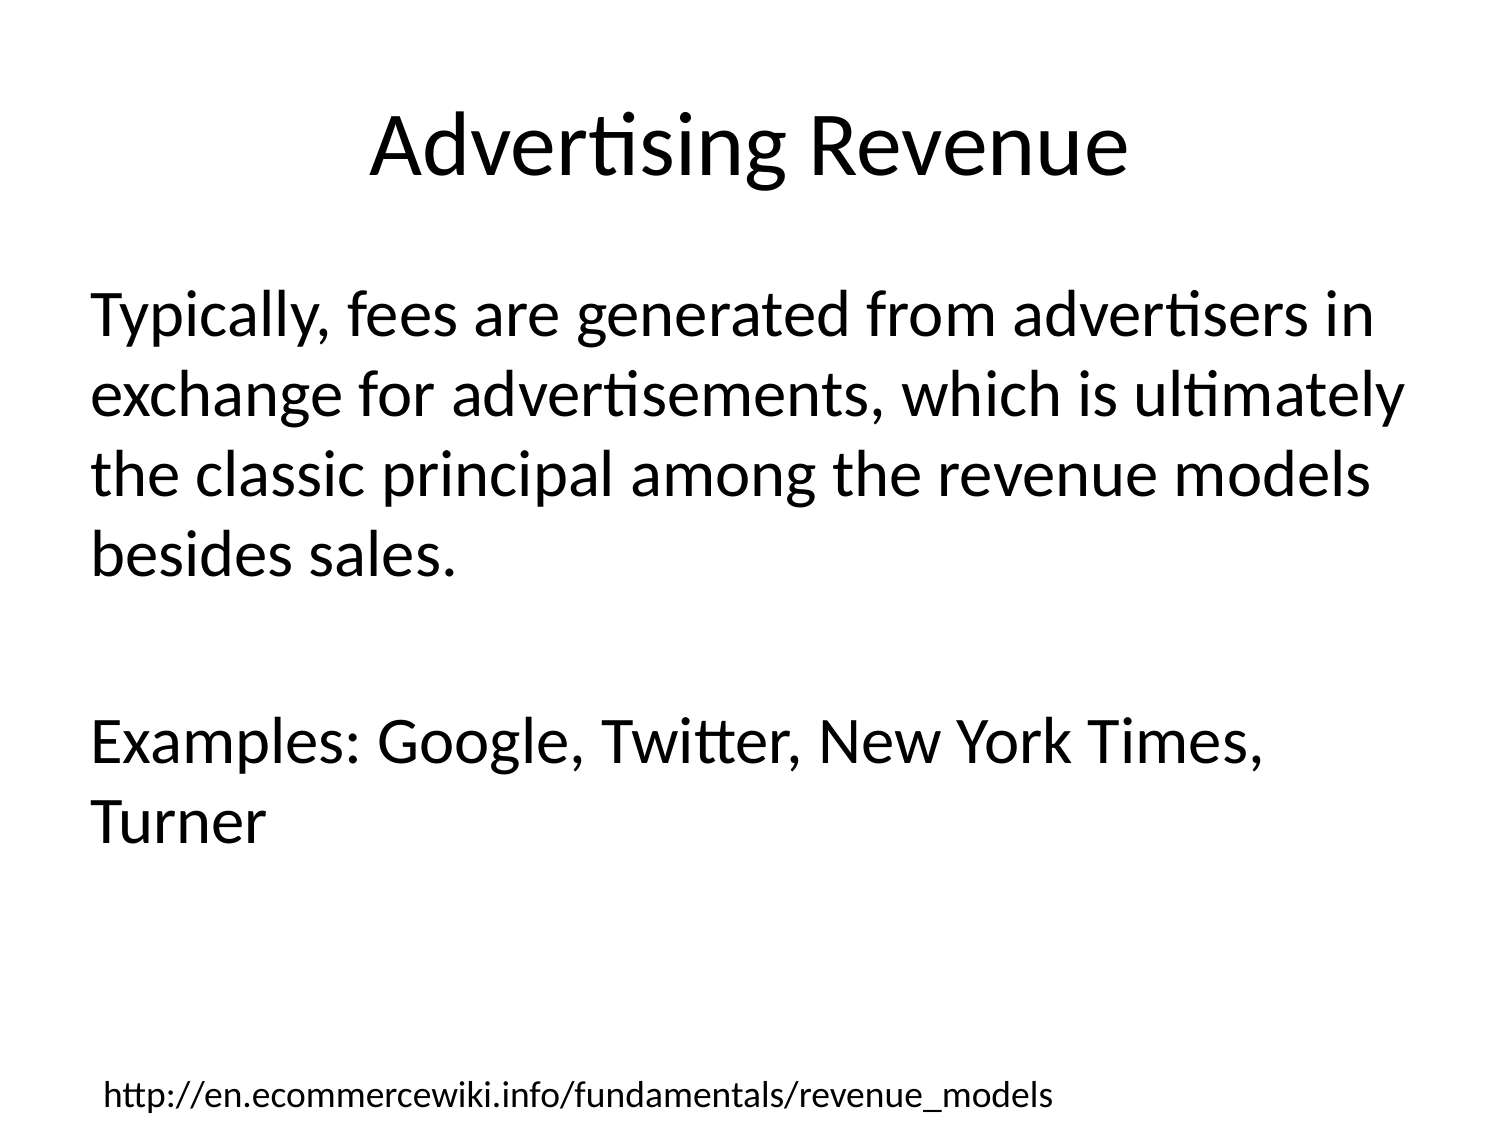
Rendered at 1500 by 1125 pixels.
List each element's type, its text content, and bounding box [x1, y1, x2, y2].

list Typically, fees are generated from advertisers in exchange for advertisements, which is ultimately the classic principal among the revenue models besides sales. Examples: Google, Twitter, New York Times, Turner [75, 262, 1425, 1005]
title Advertising Revenue [75, 45, 1425, 233]
text_box http://en.ecommercewiki.info/fundamentals/revenue_models [88, 1062, 1070, 1123]
